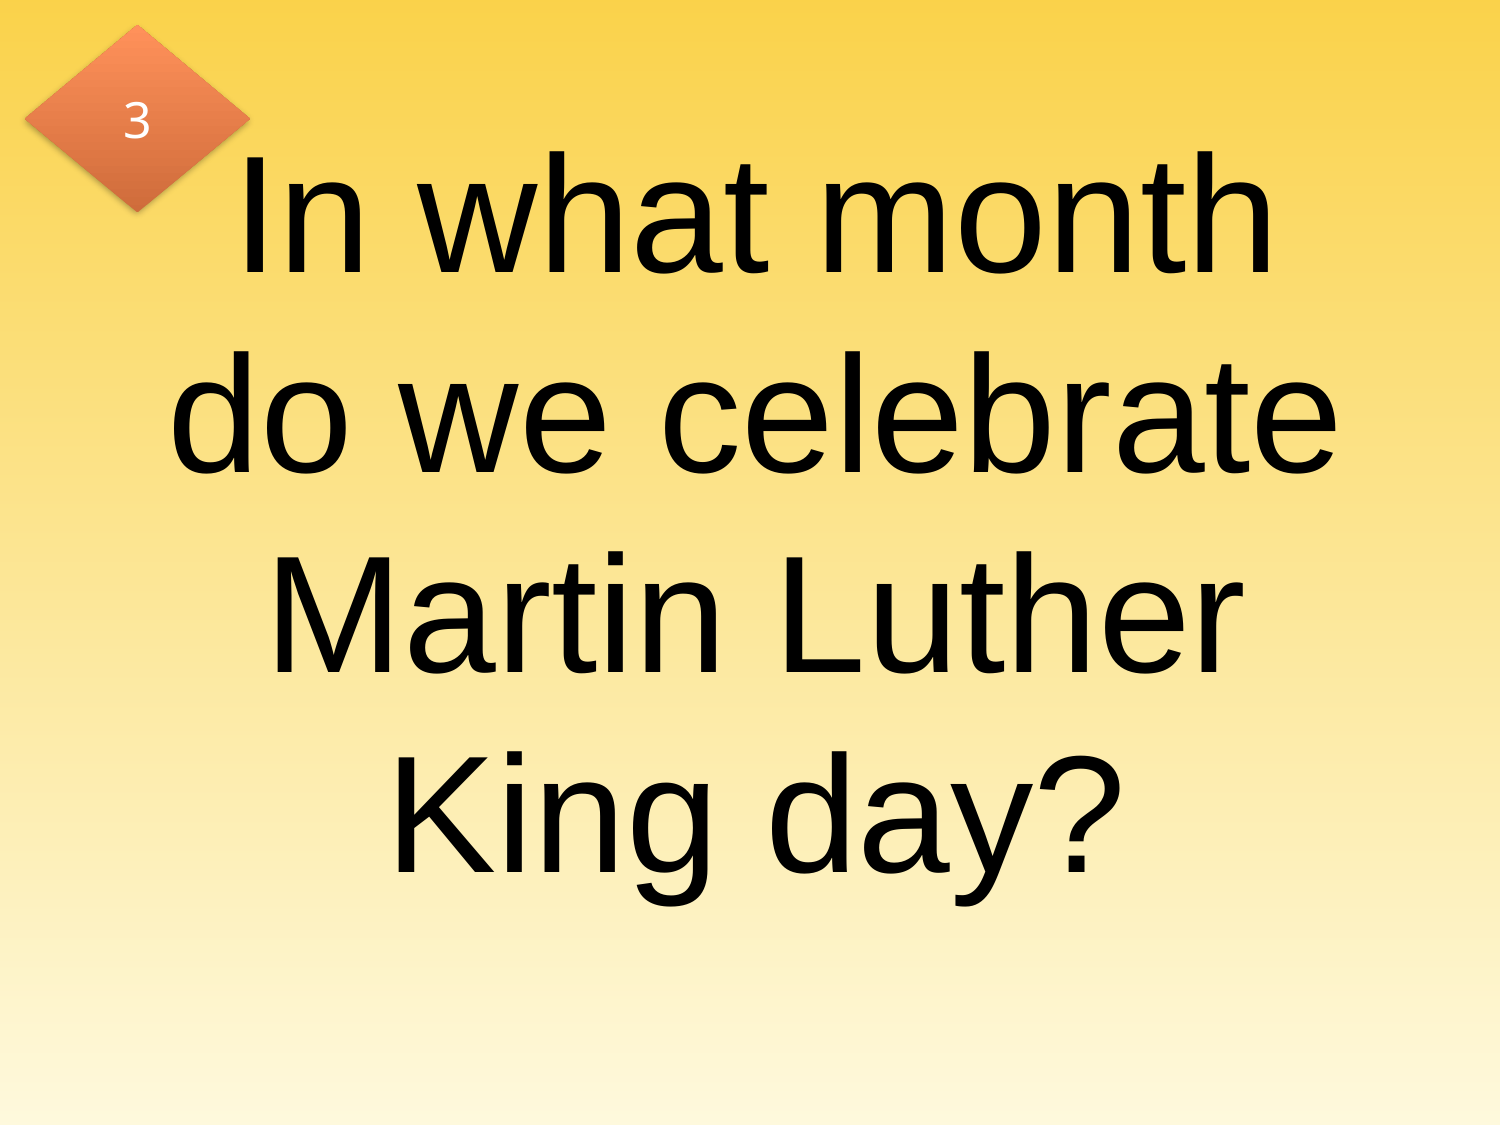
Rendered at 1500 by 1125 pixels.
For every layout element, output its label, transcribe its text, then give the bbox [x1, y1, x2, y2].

text_box 3 [24, 24, 250, 213]
title In what month do we celebrate Martin Luther King day? [112, 137, 1401, 876]
